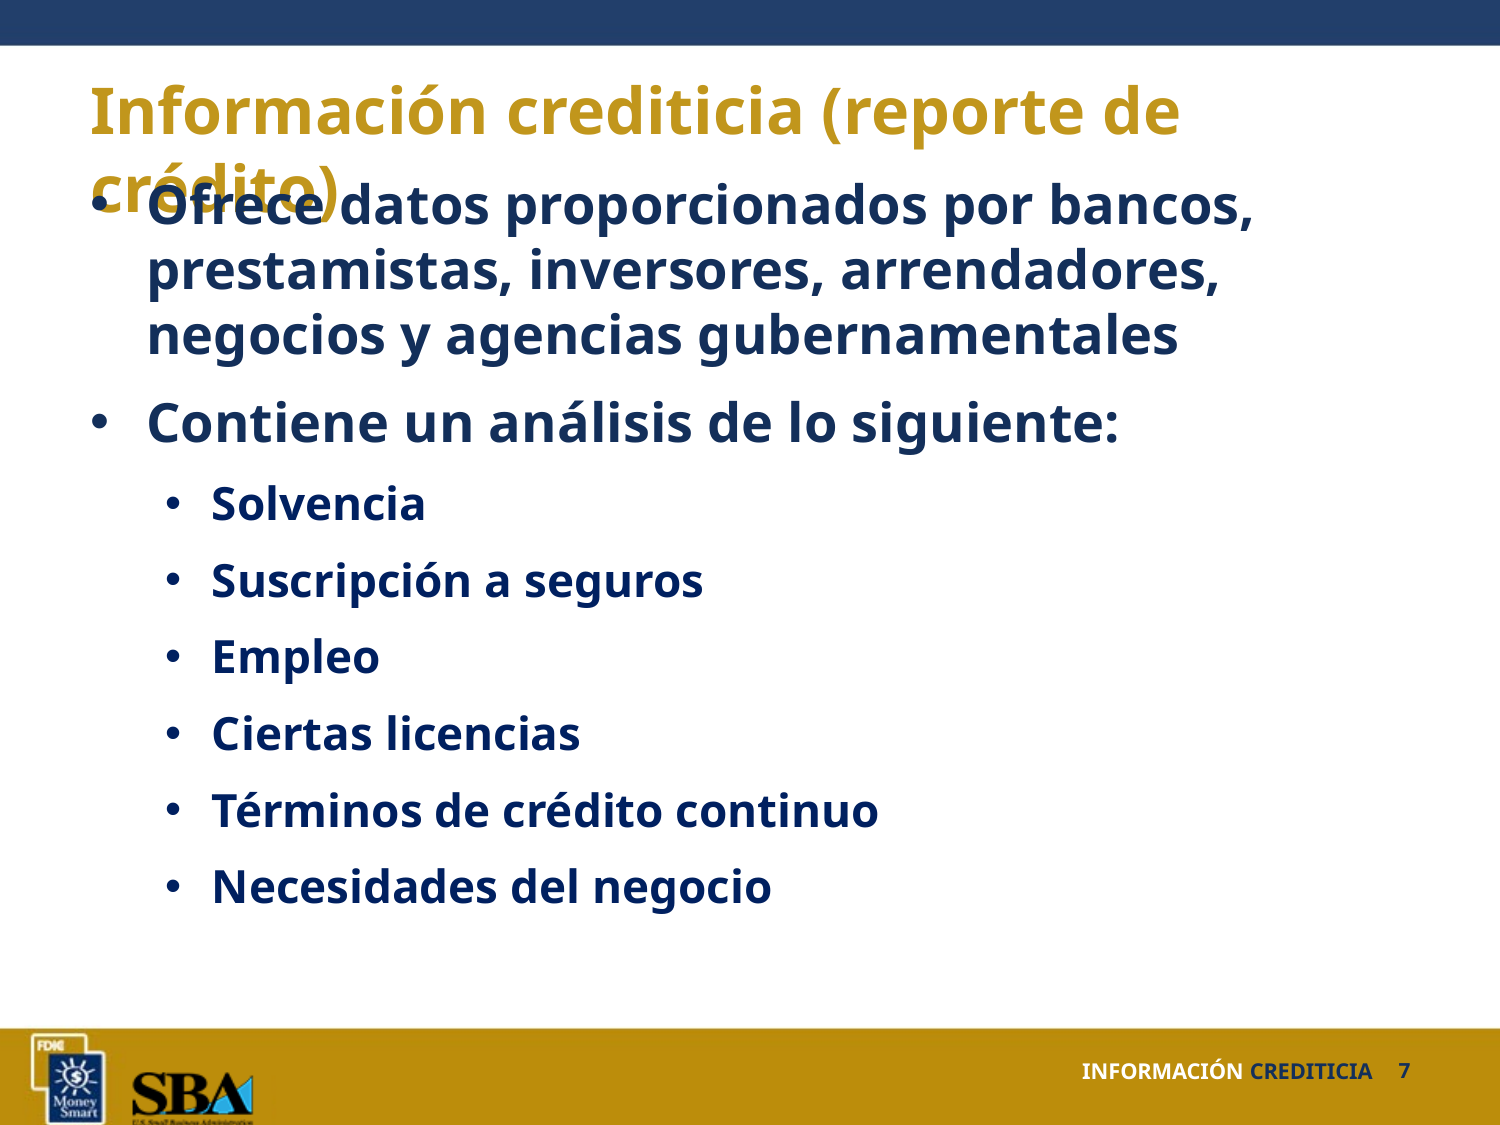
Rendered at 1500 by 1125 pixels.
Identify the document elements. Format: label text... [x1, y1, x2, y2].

title Información crediticia (reporte de crédito) [74, 62, 1426, 162]
picture [0, 0, 1500, 1125]
list Ofrece datos proporcionados por bancos, prestamistas, inversores, arrendadores, negocios y agencias gubernamentales Contiene un análisis de lo siguiente: Solvencia Suscripción a seguros Empleo Ciertas licencias Términos de crédito continuo Necesidades del negocio [74, 162, 1426, 988]
